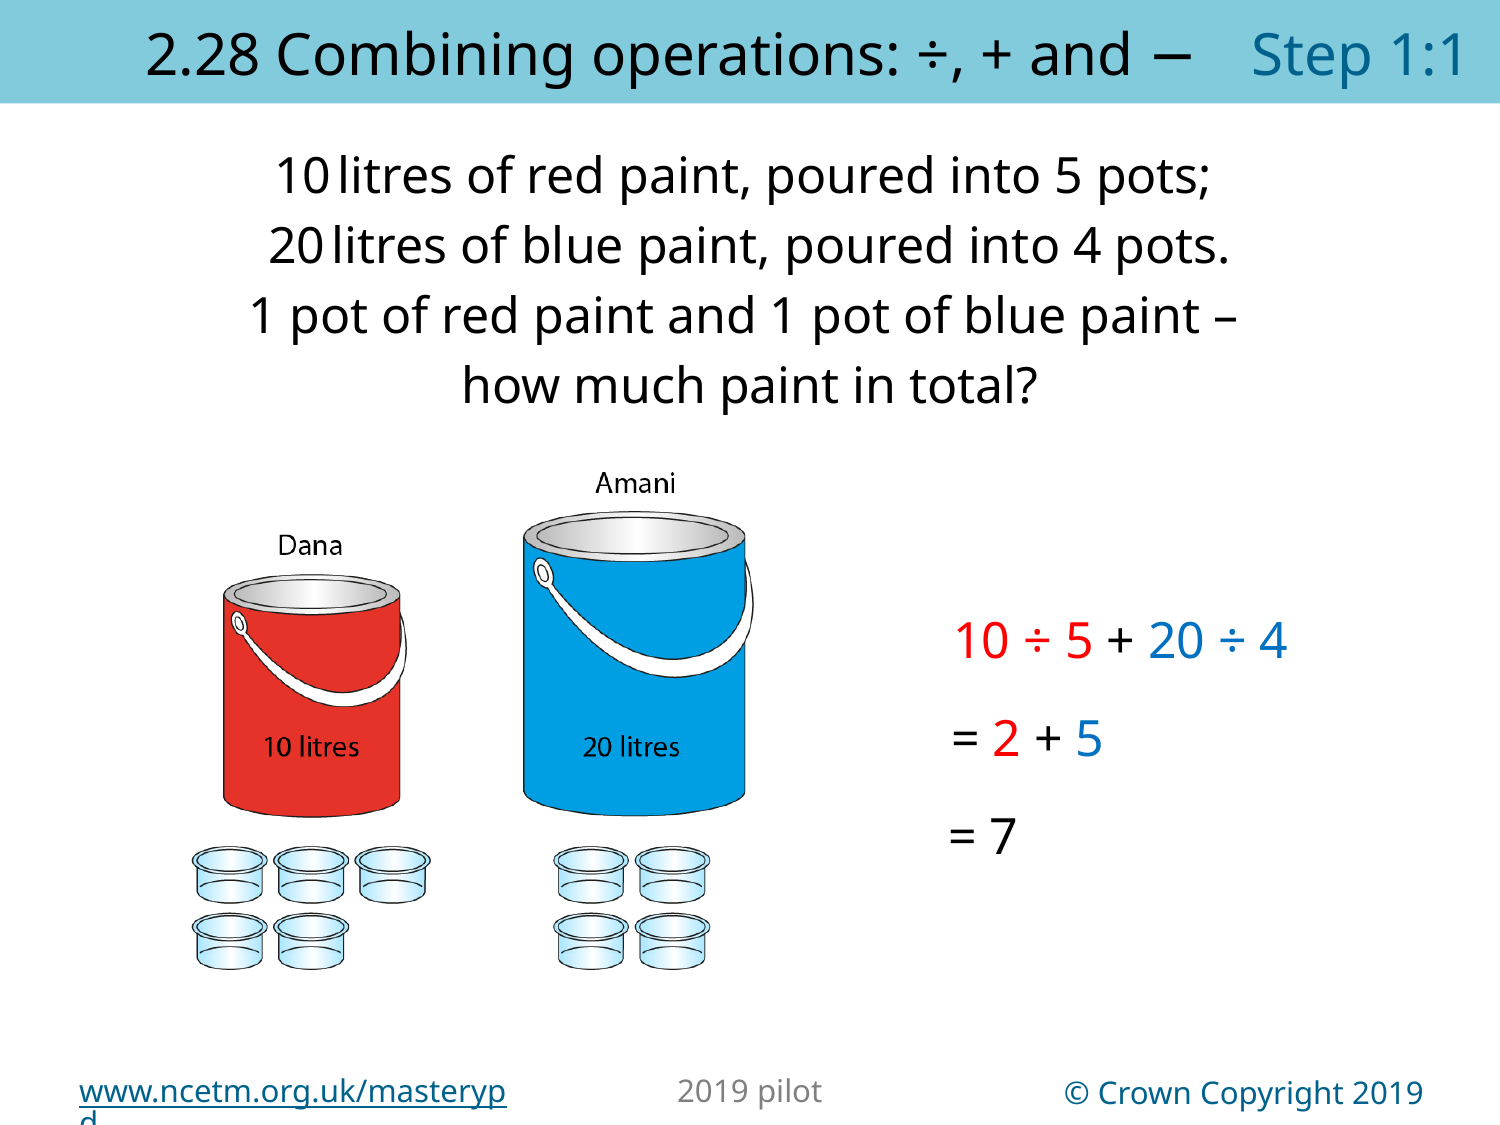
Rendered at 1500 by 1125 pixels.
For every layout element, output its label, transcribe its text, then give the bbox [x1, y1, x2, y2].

text_box = 7 [933, 797, 1034, 873]
text_box = 2 + 5 [936, 699, 1120, 775]
list 2.28 Combining operations: ÷, + and − Step 1:1 [0, 0, 1500, 104]
text_box 10 litres of red paint, poured into 5 pots; 20 litres of blue paint, poured into 4 pots. 1 pot of red paint and 1 pot of blue paint – how much paint in total? [233, 136, 1267, 422]
text_box 10 ÷ 5 + 20 ÷ 4 [938, 601, 1303, 677]
picture [149, 466, 823, 996]
